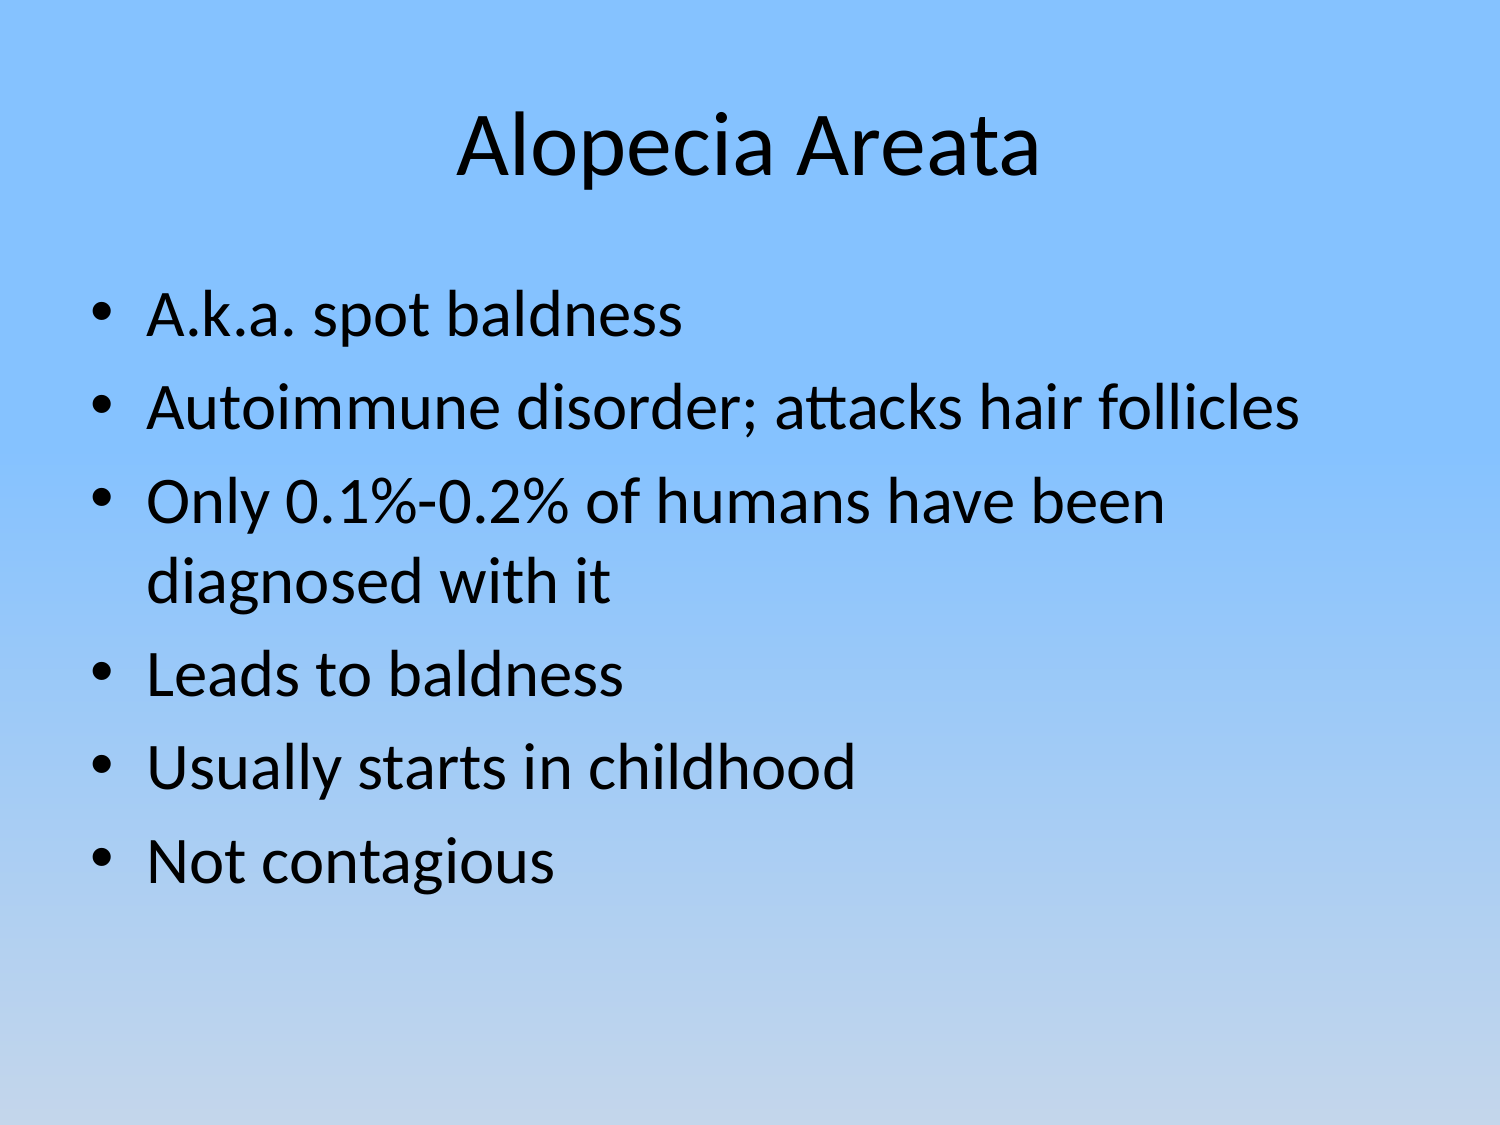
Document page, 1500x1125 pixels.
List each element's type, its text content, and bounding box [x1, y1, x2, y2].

list A.k.a. spot baldness Autoimmune disorder; attacks hair follicles Only 0.1%-0.2% of humans have been diagnosed with it Leads to baldness Usually starts in childhood Not contagious [74, 262, 1426, 1006]
title Alopecia Areata [74, 44, 1426, 233]
